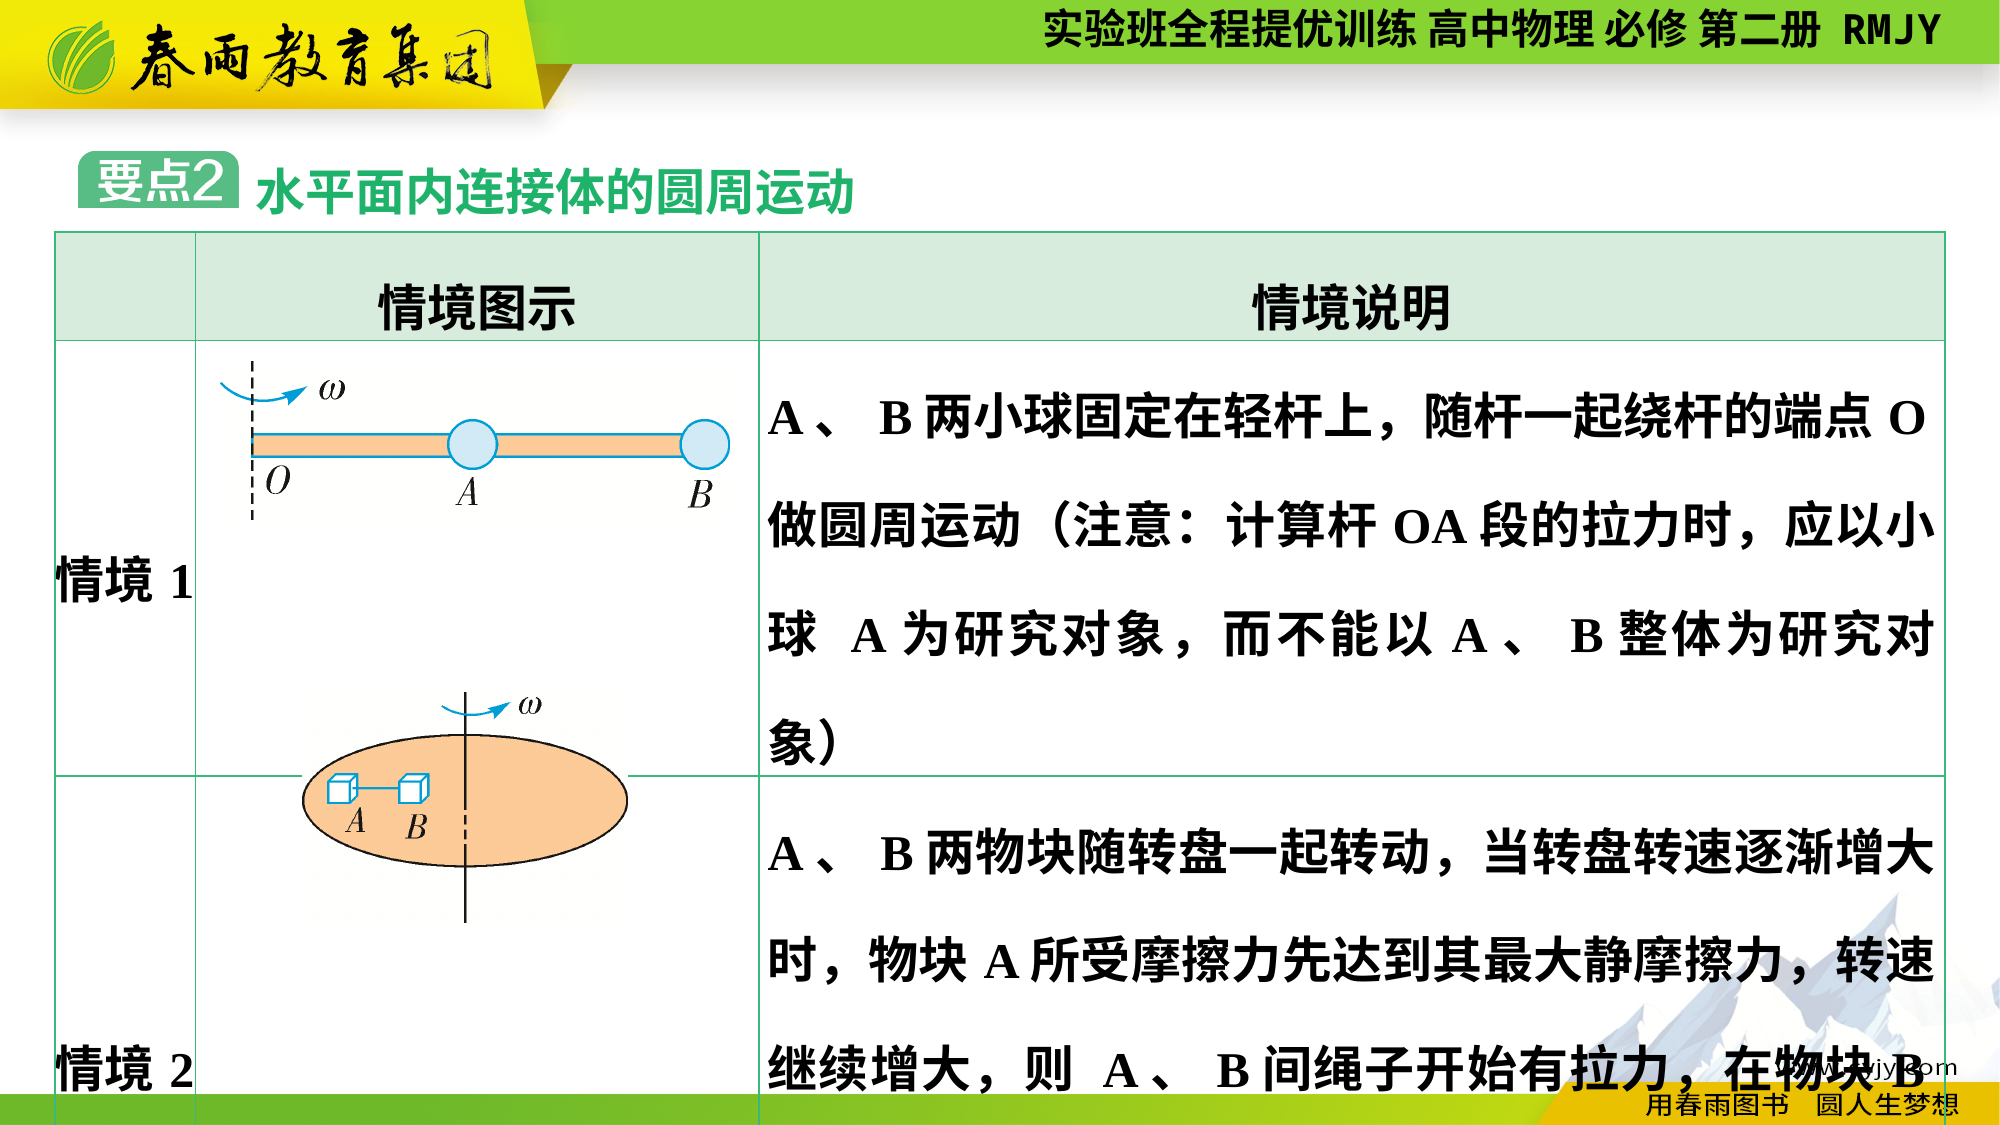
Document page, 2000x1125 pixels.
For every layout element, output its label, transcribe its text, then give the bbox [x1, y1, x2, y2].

list 水平面内连接体的圆周运动 [59, 122, 1944, 229]
table_header 情境图示 [196, 233, 758, 340]
picture [497, 436, 680, 455]
picture [302, 692, 629, 923]
table_cell 情境2 [56, 777, 195, 1125]
picture [683, 422, 727, 467]
table_header [56, 233, 195, 340]
table_header 情境说明 [760, 233, 1944, 340]
table_cell [196, 341, 758, 775]
picture [0, 0, 2000, 1125]
table_cell A、B两物块随转盘一起转动，当转盘转速逐渐增大时，物块A所受摩擦力先达到其最大静摩擦力，转速继续增大，则 A、B间绳子开始有拉力，在物块B受到的静摩擦力达到最大值后两物块开始滑动（设A、B两物块与转盘间的动摩擦因数相等） [760, 777, 1944, 1125]
picture [220, 361, 730, 520]
picture [450, 422, 495, 467]
table_cell 情境1 [56, 341, 195, 775]
table_cell [196, 777, 758, 1125]
table_cell A、B两小球固定在轻杆上，随杆一起绕杆的端点O做圆周运动（注意：计算杆OA段的拉力时，应以小球 A为研究对象，而不能以A、B整体为研究对象） [760, 341, 1944, 775]
